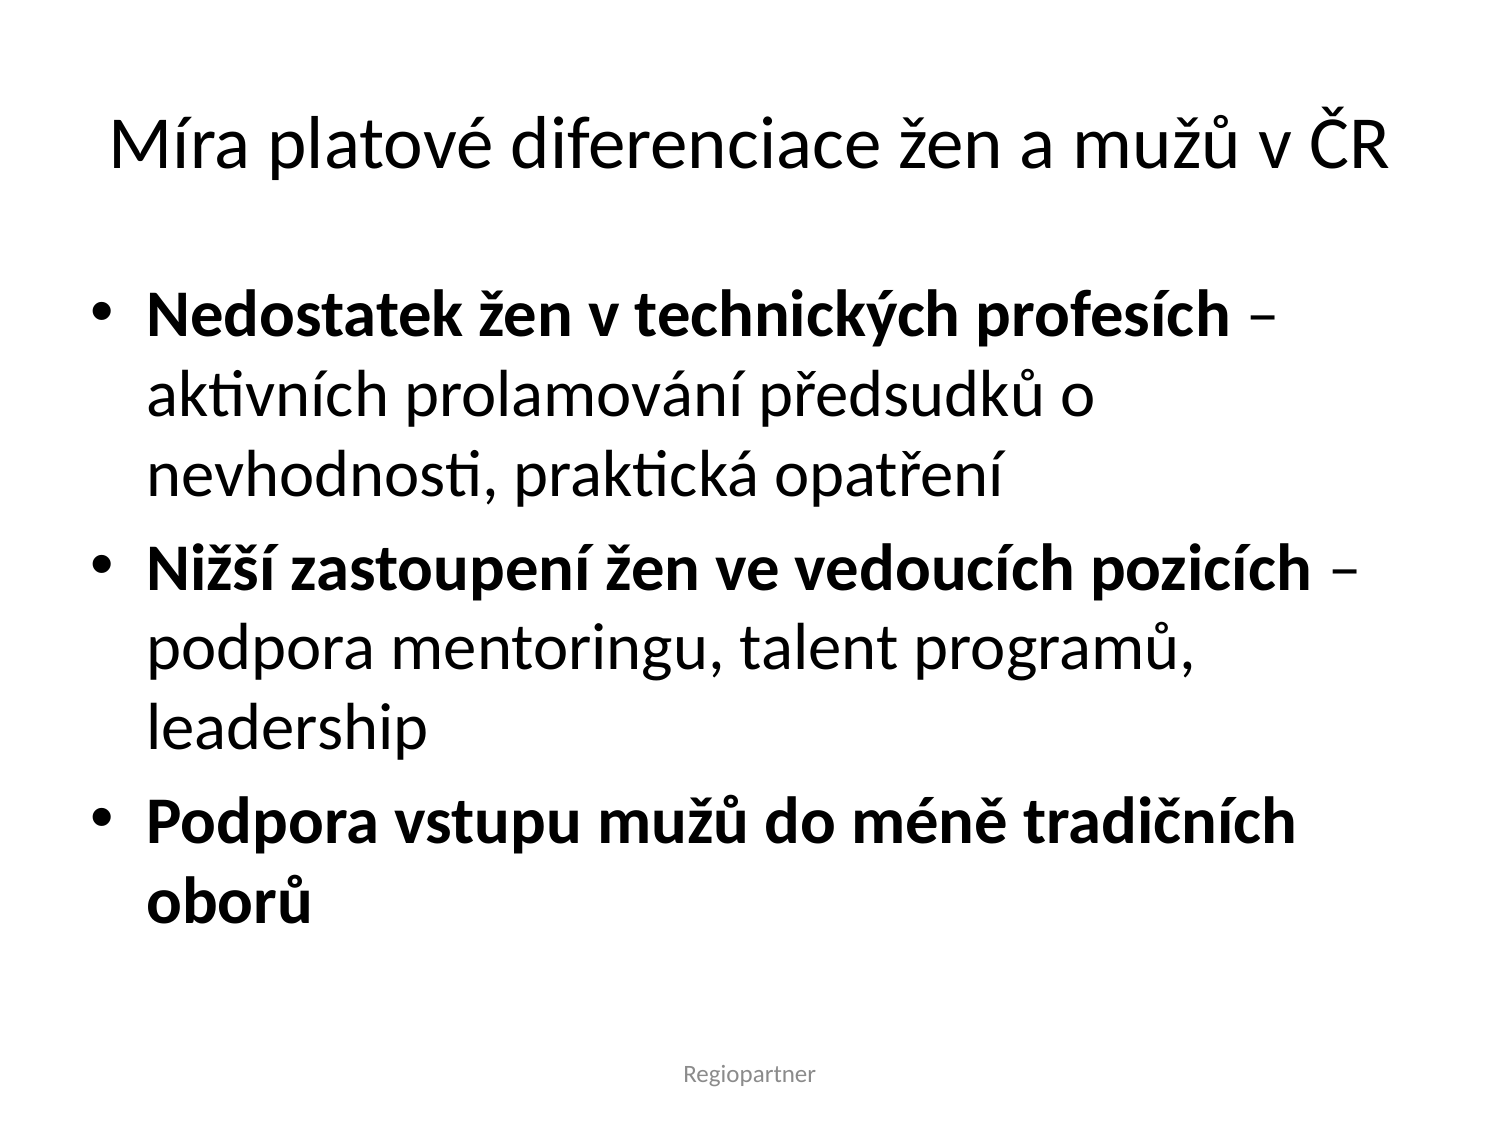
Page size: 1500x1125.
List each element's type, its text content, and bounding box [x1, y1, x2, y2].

title Míra platové diferenciace žen a mužů v ČR [75, 45, 1425, 233]
list Nedostatek žen v technických profesích – aktivních prolamování předsudků o nevhodnosti, praktická opatření Nižší zastoupení žen ve vedoucích pozicích – podpora mentoringu, talent programů, leadership Podpora vstupu mužů do méně tradičních oborů [75, 262, 1425, 1005]
footer Regiopartner [512, 1042, 988, 1103]
